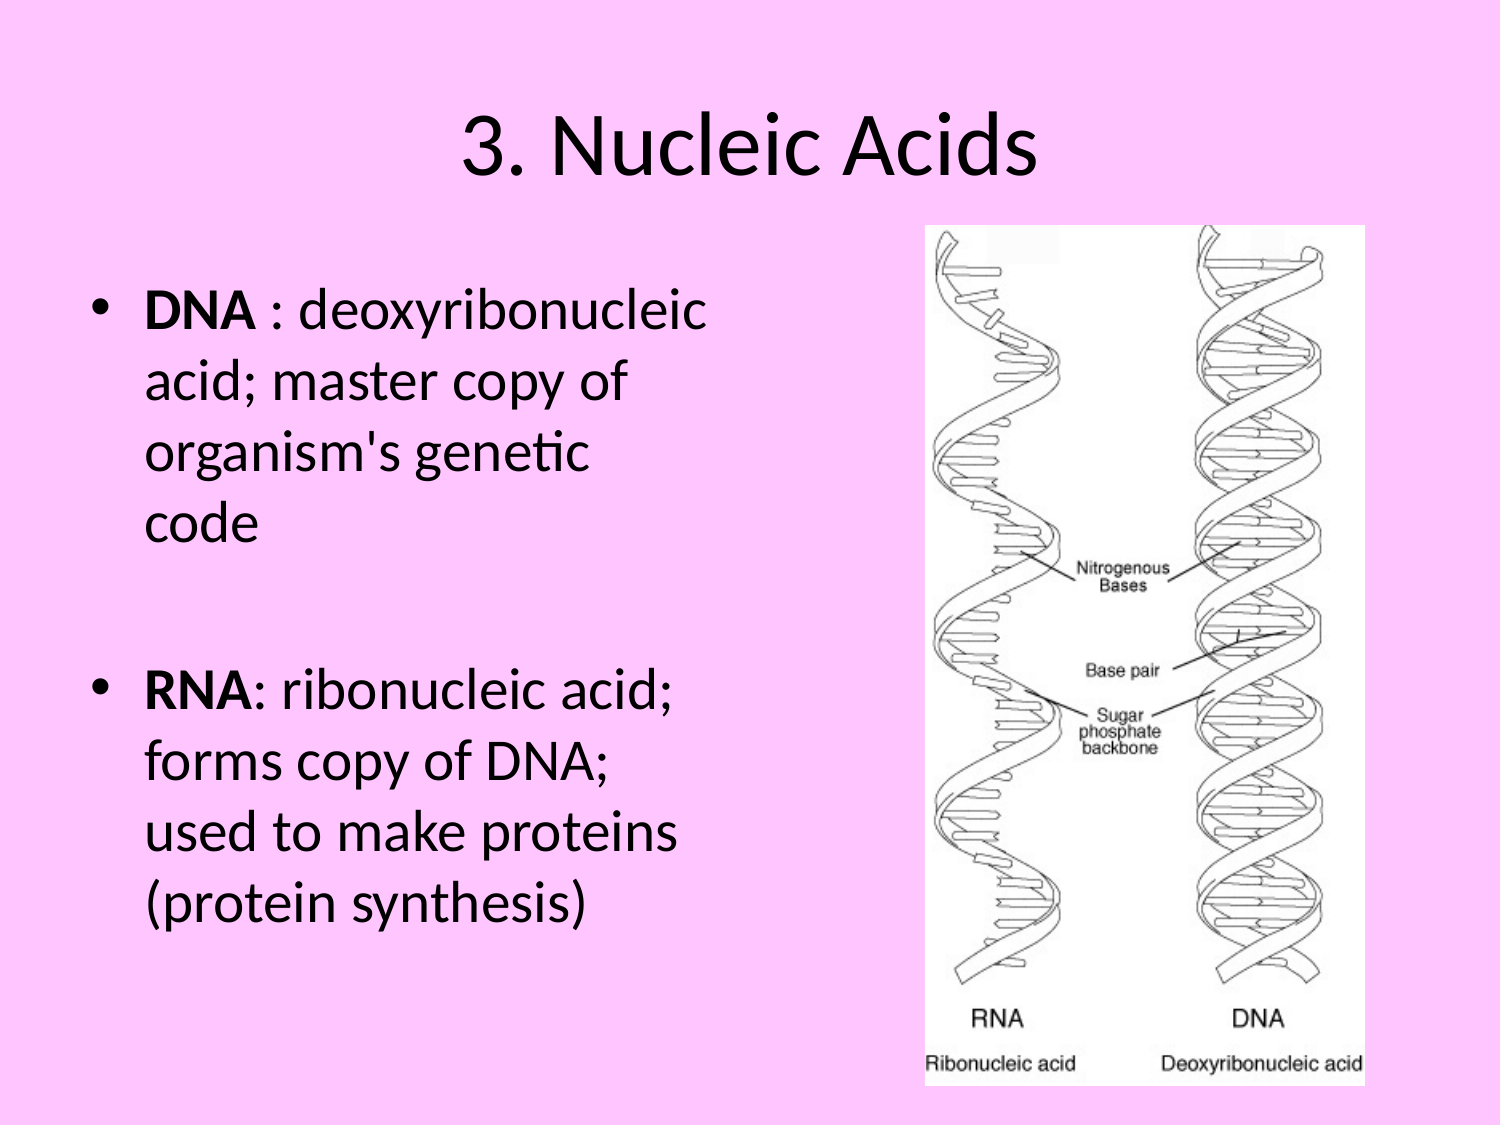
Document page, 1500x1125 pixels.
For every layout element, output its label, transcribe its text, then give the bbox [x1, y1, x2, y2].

picture [924, 224, 1365, 1086]
list DNA : deoxyribonucleic acid; master copy of organism's genetic code RNA: ribonucleic acid; forms copy of DNA; used to make proteins (protein synthesis) [74, 262, 726, 1006]
title 3. Nucleic Acids [74, 44, 1426, 233]
